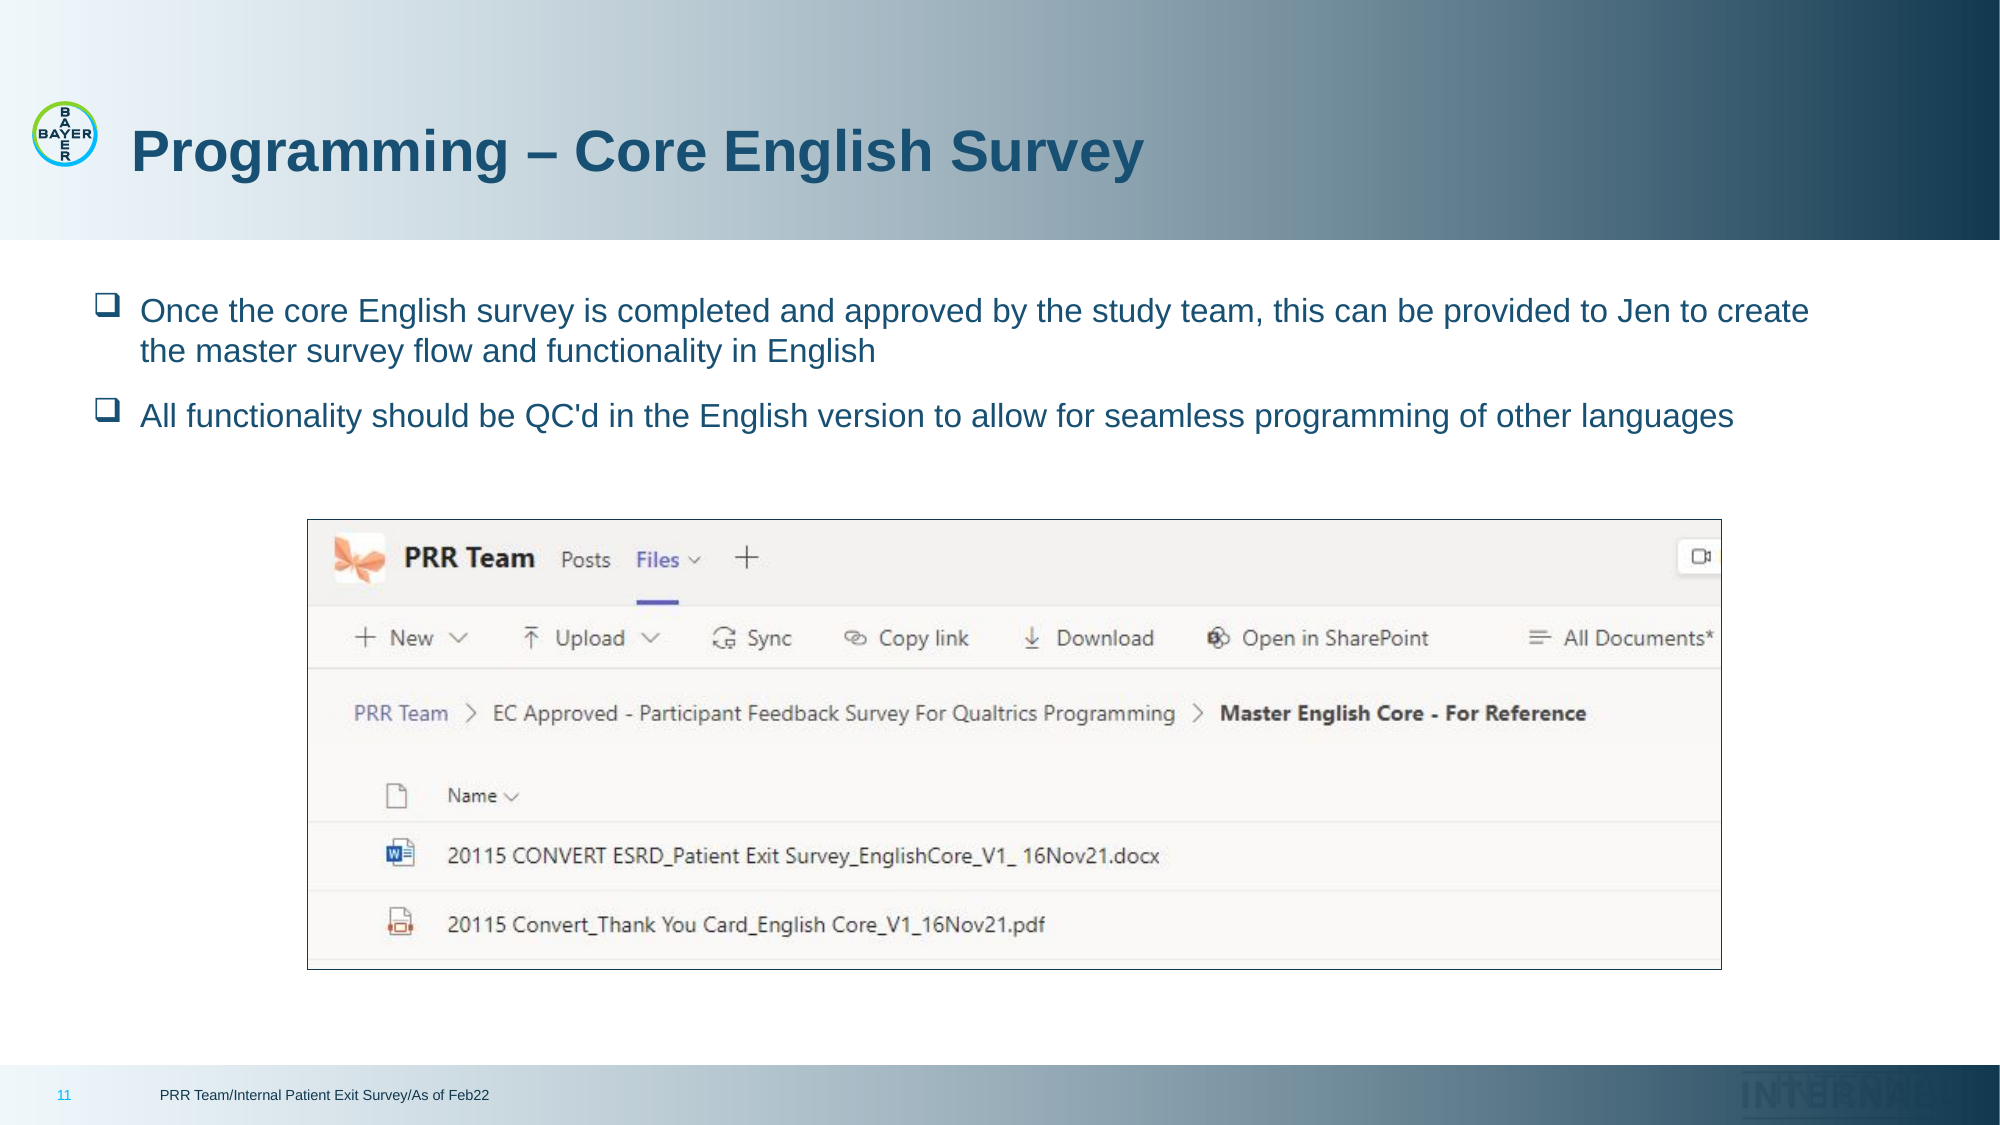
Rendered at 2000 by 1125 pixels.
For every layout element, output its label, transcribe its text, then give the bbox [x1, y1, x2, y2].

picture [307, 518, 1722, 970]
picture [64, 105, 82, 112]
title Programming – Core English Survey [131, 43, 1898, 184]
slide_number 11 [32, 1085, 97, 1104]
footer PRR Team/Internal Patient Exit Survey/As of Feb22 [159, 1085, 1578, 1104]
text_box Once the core English survey is completed and approved by the study team, this can be provided to Jen to create the master survey flow and functionality in English All functionality should be QC'd in the English version to allow for seamless programming of other languages [78, 281, 1844, 517]
